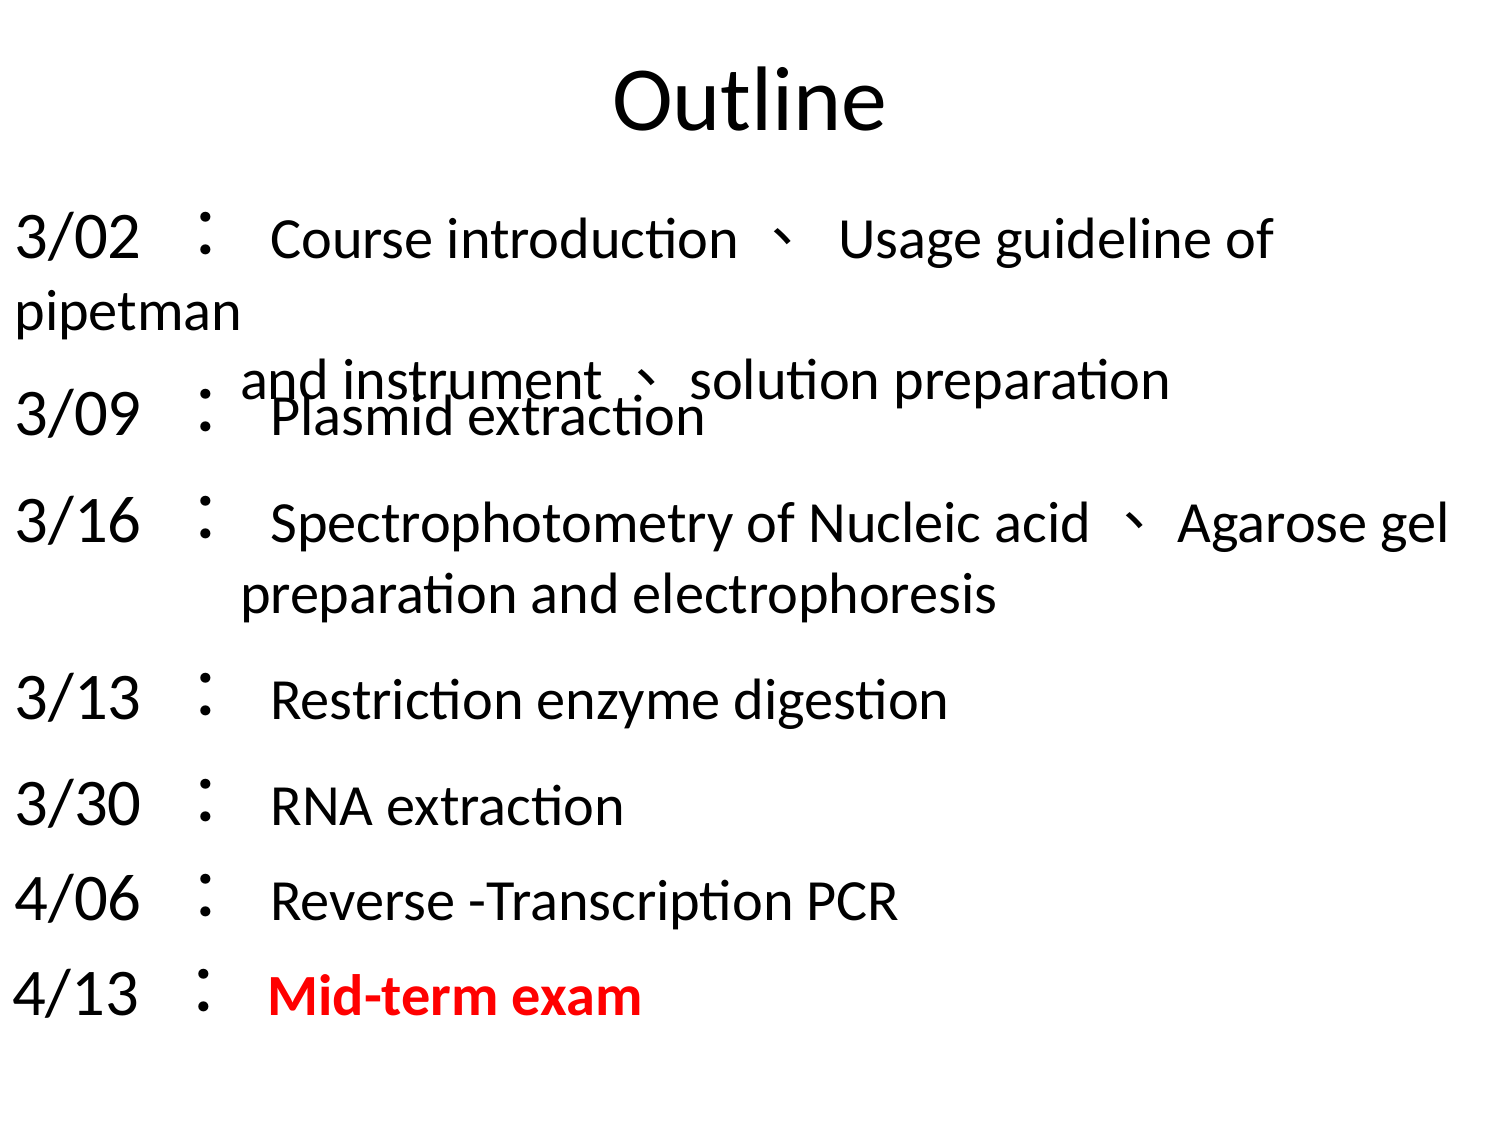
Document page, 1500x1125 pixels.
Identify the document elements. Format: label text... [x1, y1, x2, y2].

text_box 3/02 ： Course introduction、 Usage guideline of pipetman and instrument、solution preparation [0, 184, 1500, 361]
text_box Outline [0, 0, 1500, 184]
text_box 4/06 ： Reverse -Transcription PCR [0, 847, 1500, 941]
text_box 4/13 ： Mid-term exam [0, 941, 1498, 1037]
text_box 3/09 ： Plasmid extraction [0, 361, 1500, 457]
text_box 3/30 ： RNA extraction [0, 751, 1500, 847]
text_box 3/16 ： Spectrophotometry of Nucleic acid、Agarose gel preparation and electrophoresis [0, 468, 1500, 633]
text_box 3/13 ： Restriction enzyme digestion [0, 645, 1500, 740]
